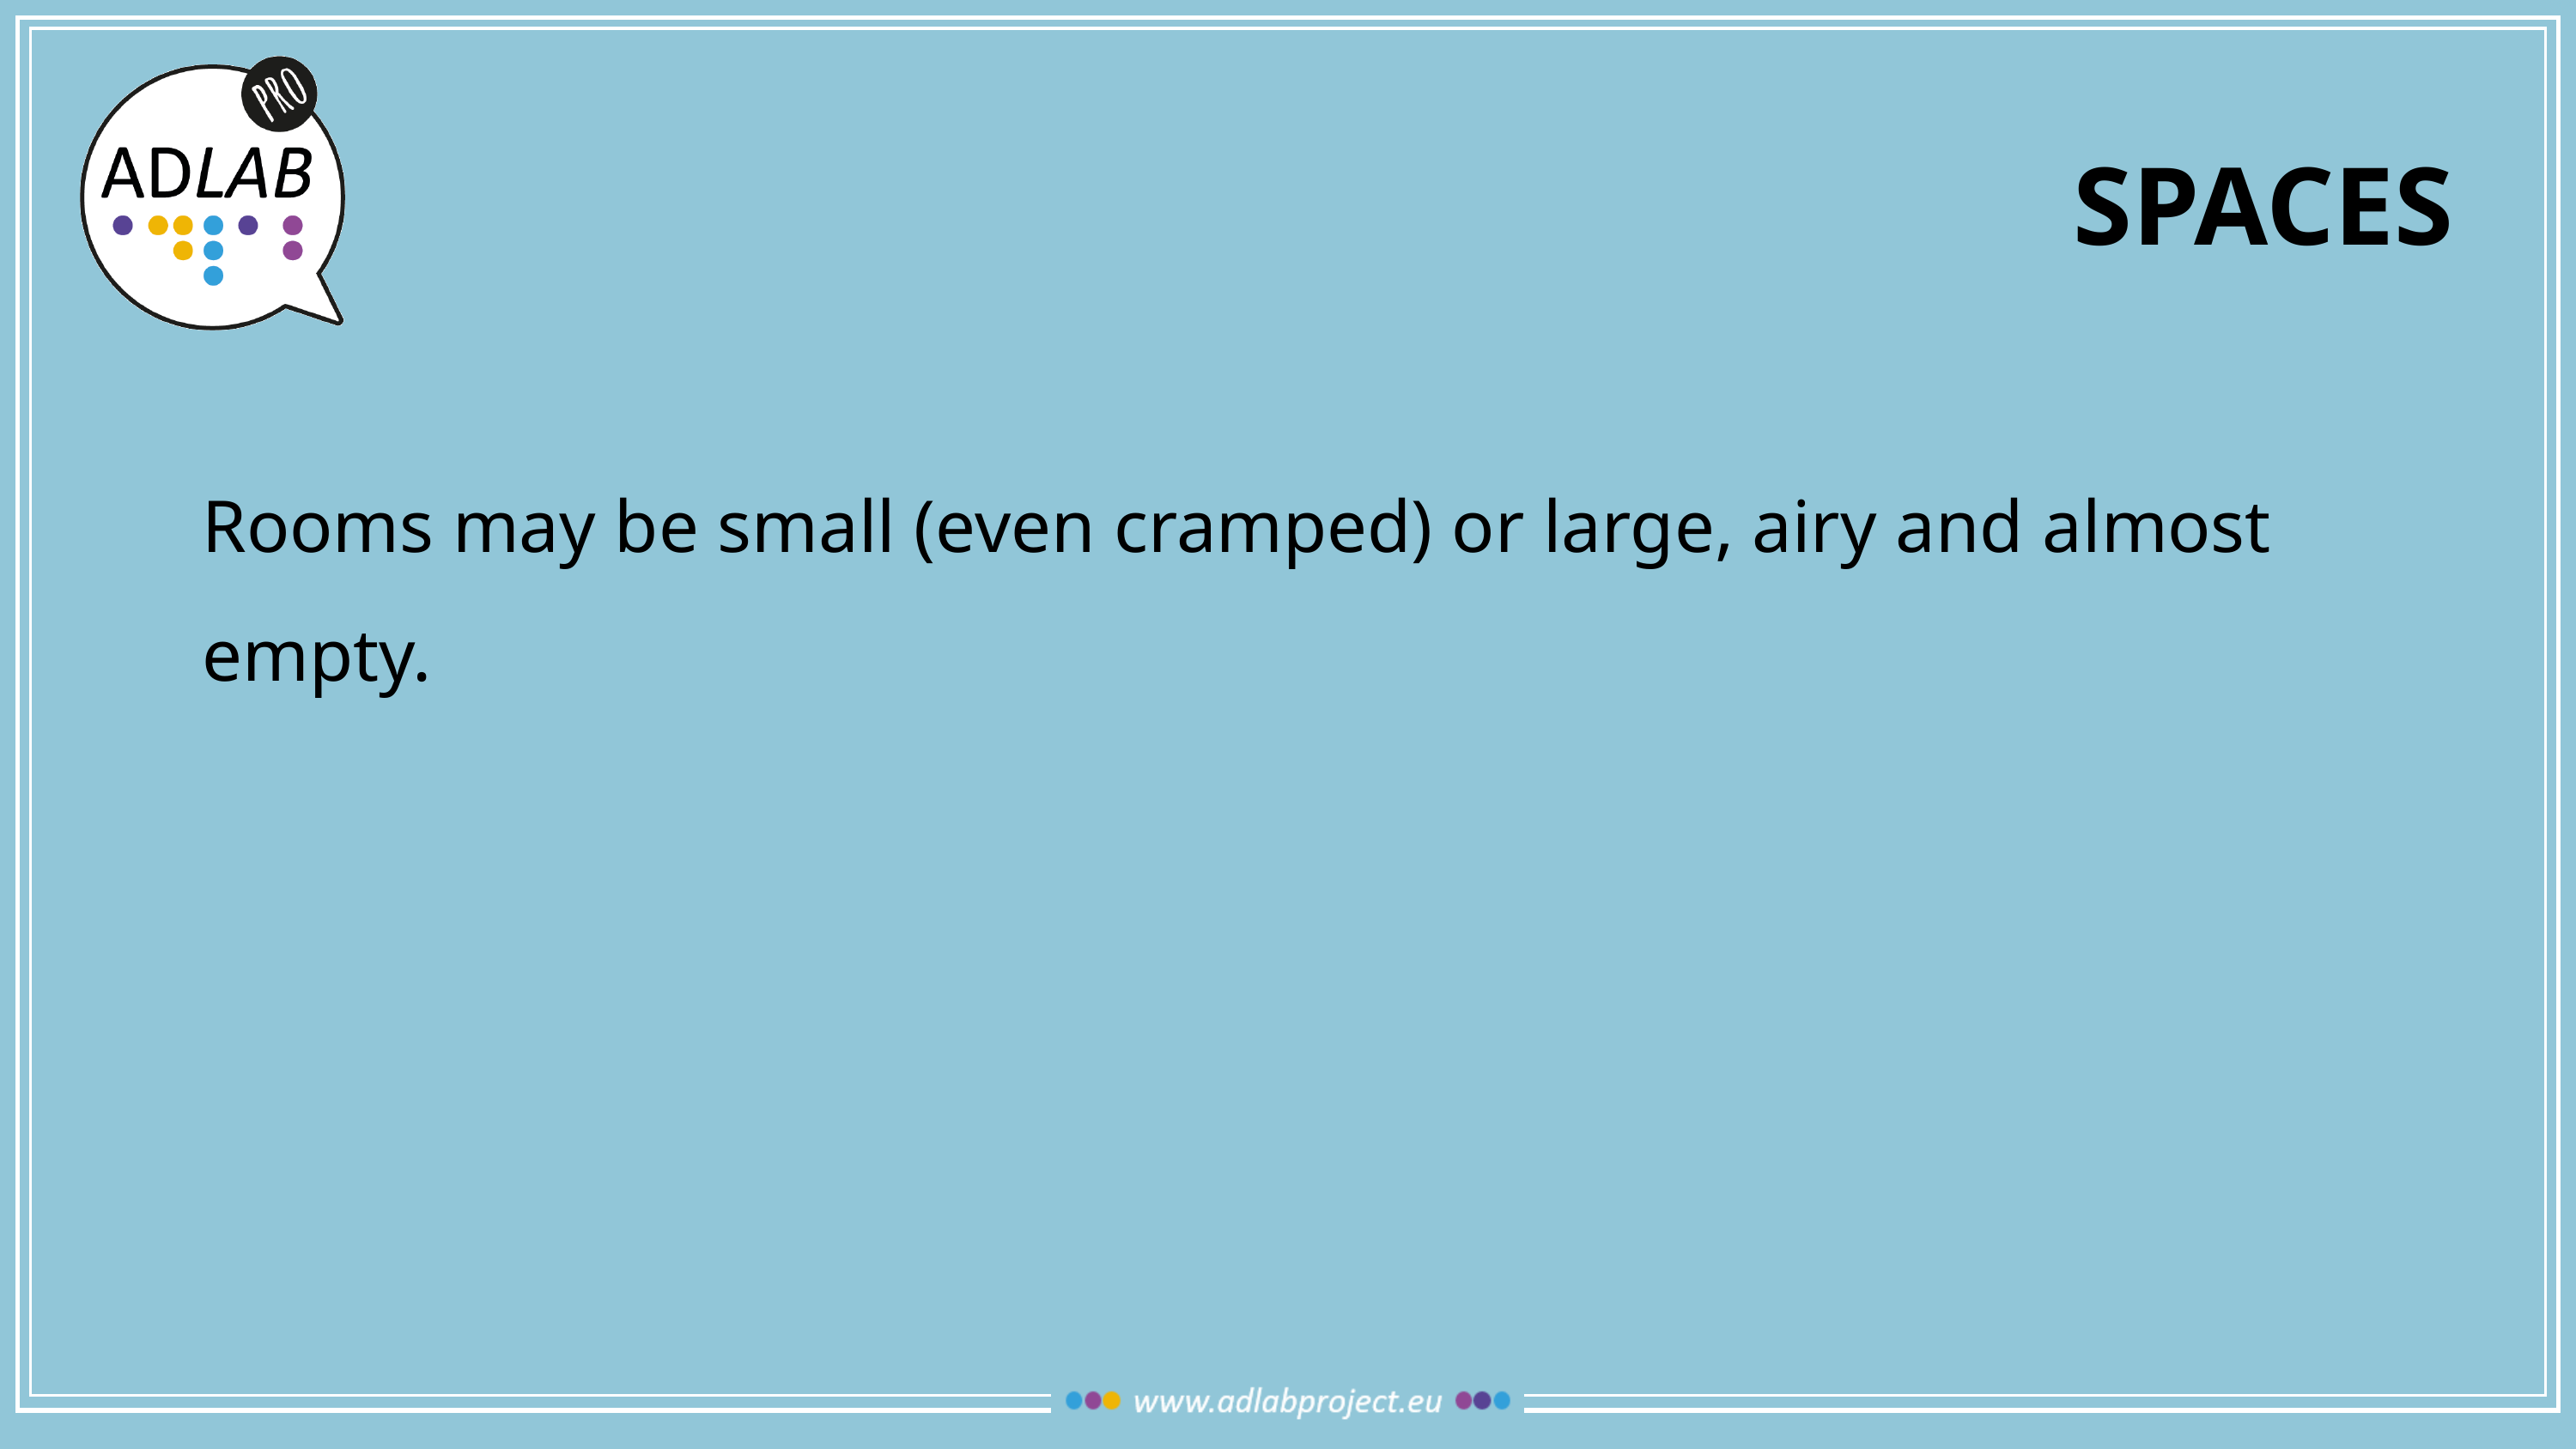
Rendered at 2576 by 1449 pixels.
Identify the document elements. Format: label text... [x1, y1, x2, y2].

title spaces [384, 70, 2467, 351]
picture [1051, 1378, 1524, 1429]
list Rooms may be small (even cramped) or large, airy and almost empty. [150, 431, 2467, 1087]
picture [72, 49, 353, 330]
